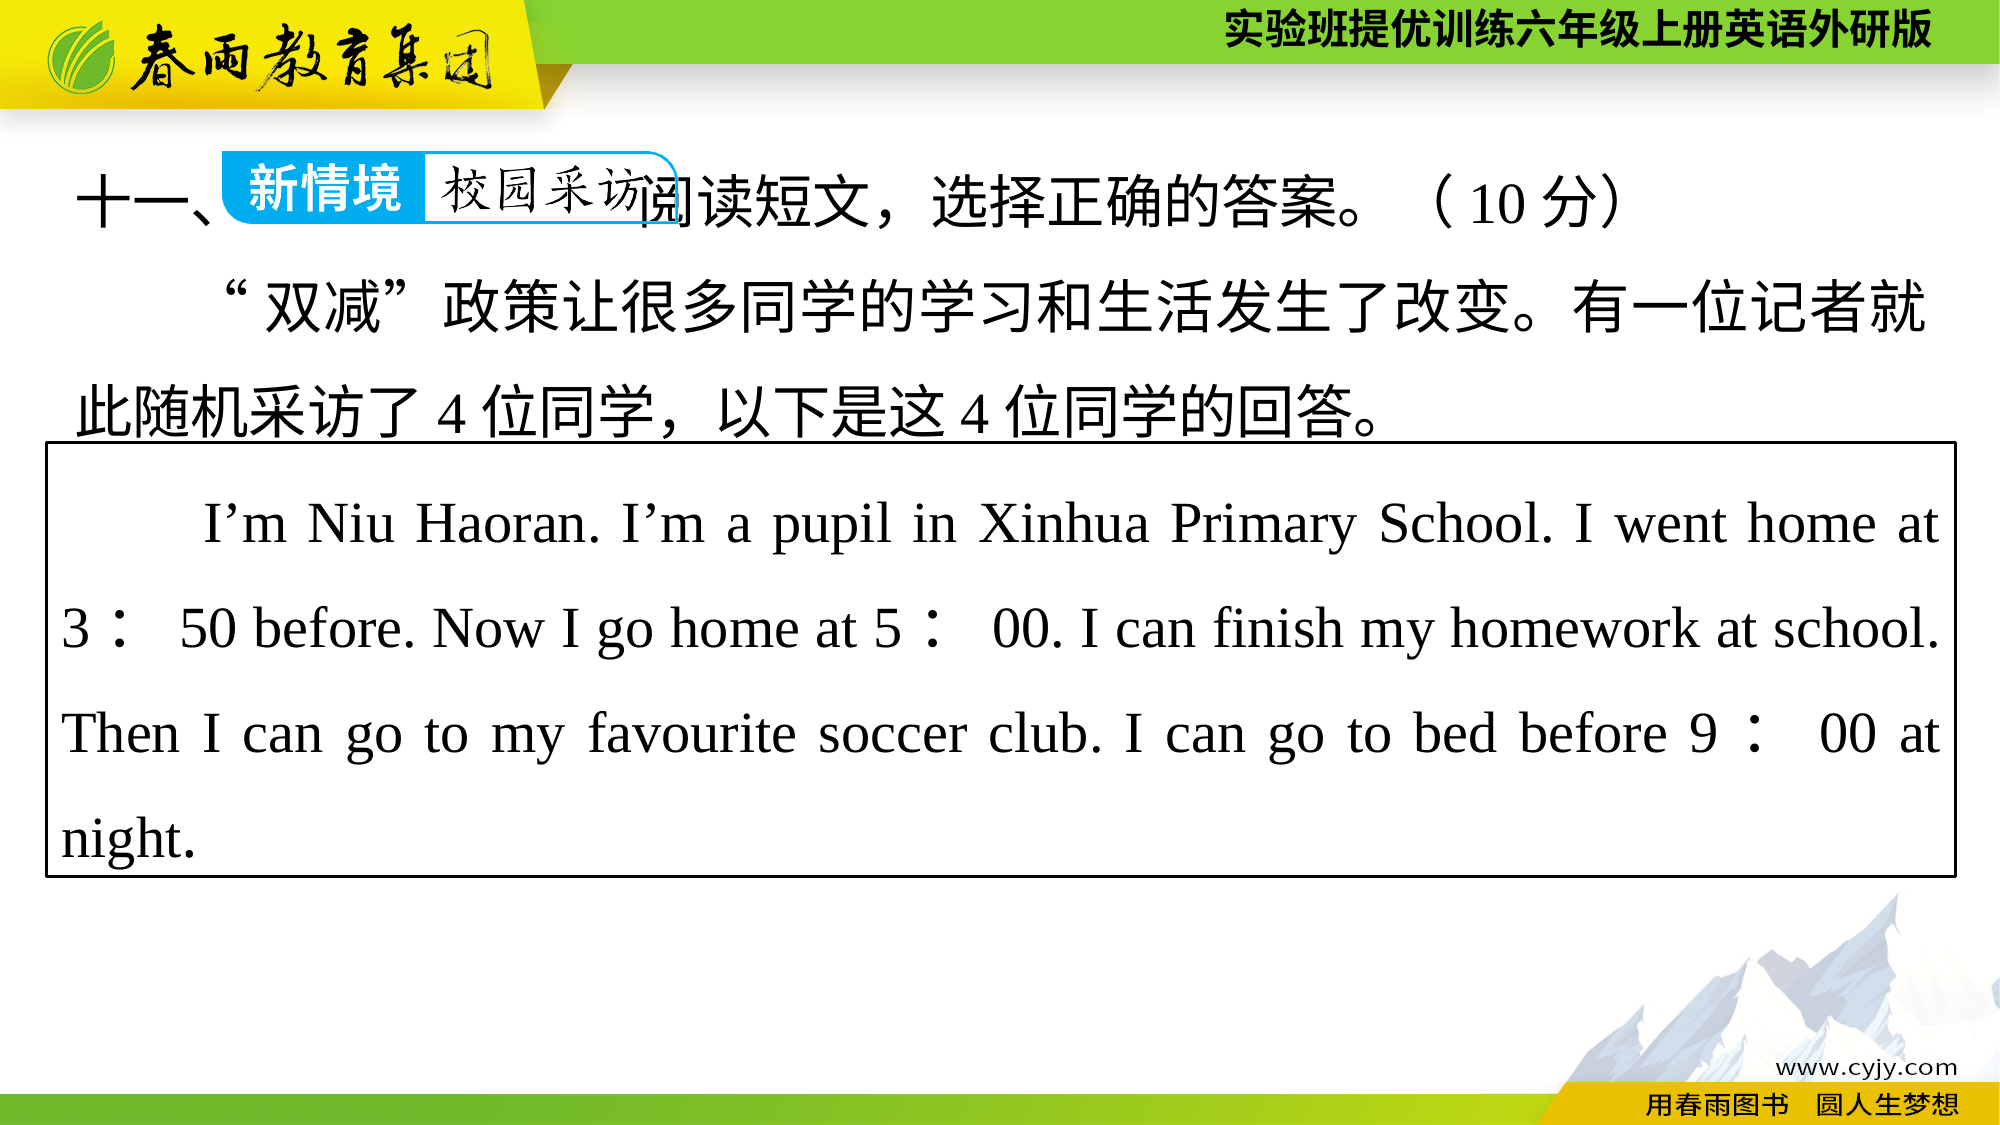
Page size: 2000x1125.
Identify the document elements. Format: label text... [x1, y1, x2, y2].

list 十一、 阅读短文，选择正确的答案。（10分） “双减”政策让很多同学的学习和生活发生了改变。有一位记者就此随机采访了4位同学，以下是这4位同学的回答。 [59, 122, 1944, 442]
text_box I’m Niu Haoran. I’m a pupil in Xinhua Primary School. I went home at 3：50 before. Now I go home at 5：00. I can finish my homework at school. Then I can go to my favourite soccer club. I can go to bed before 9：00 at night. [46, 442, 1956, 877]
picture [0, 0, 2000, 1125]
